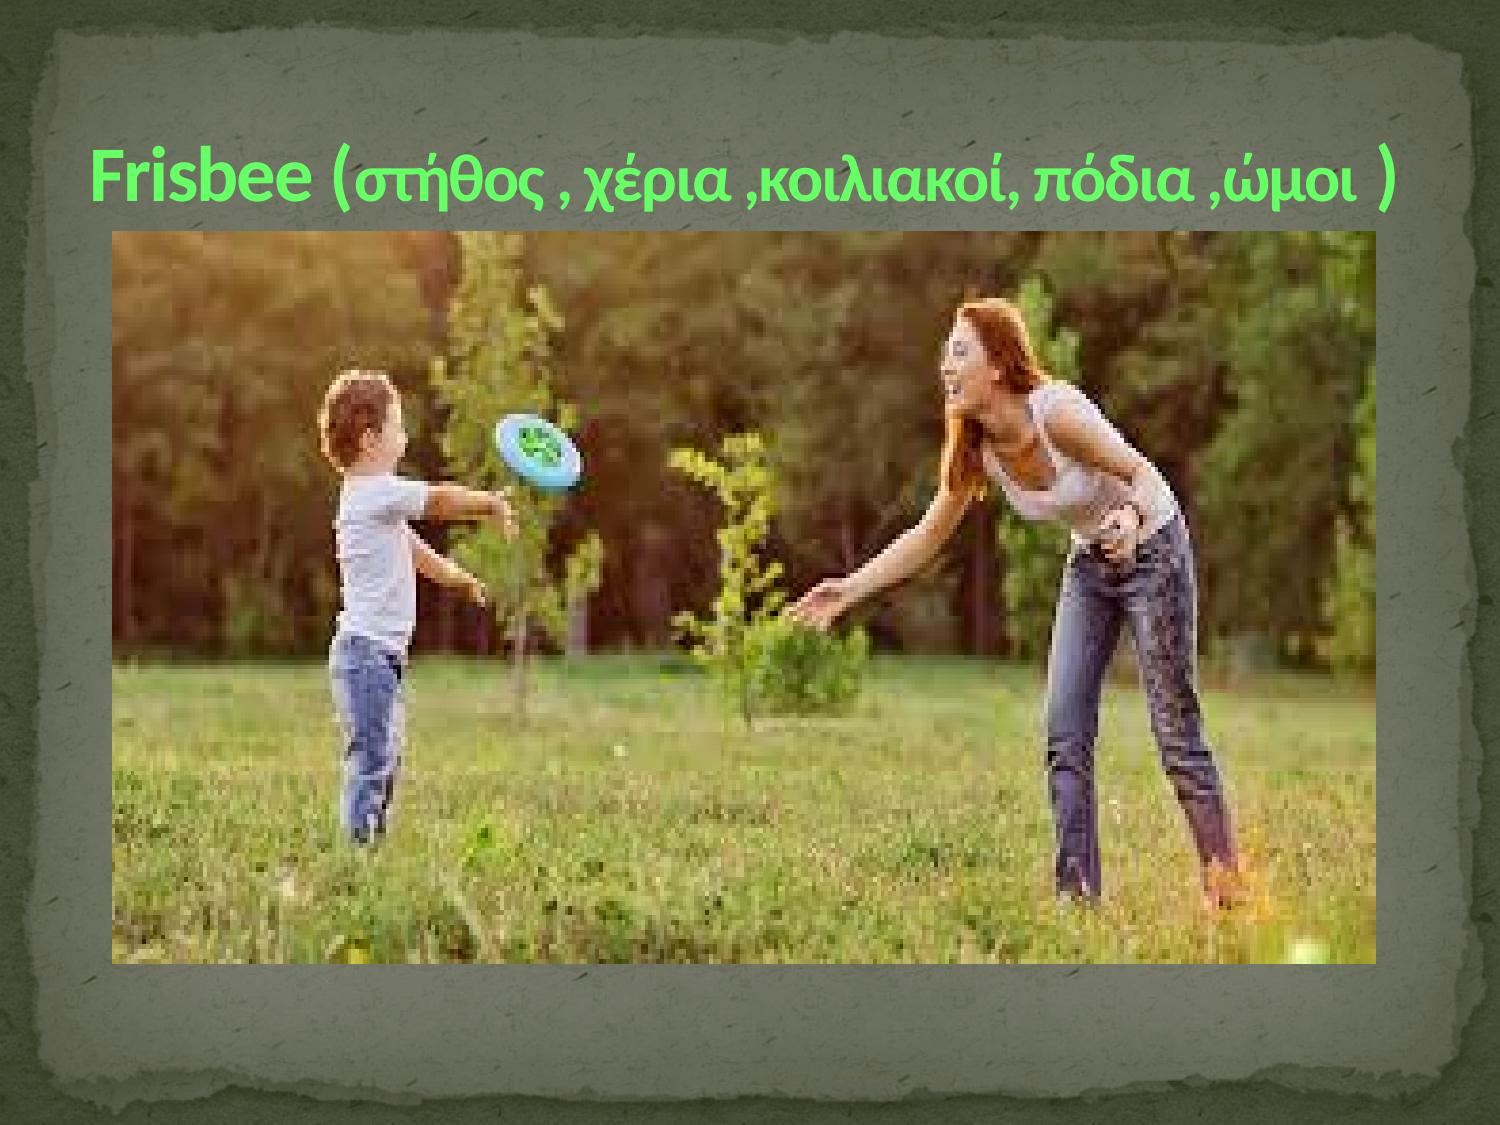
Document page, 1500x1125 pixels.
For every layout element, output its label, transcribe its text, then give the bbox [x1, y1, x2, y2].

title Frisbee (στήθος , χέρια ,κοιλιακοί, πόδια ,ώμοι ) [74, 24, 1425, 225]
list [115, 234, 1375, 962]
